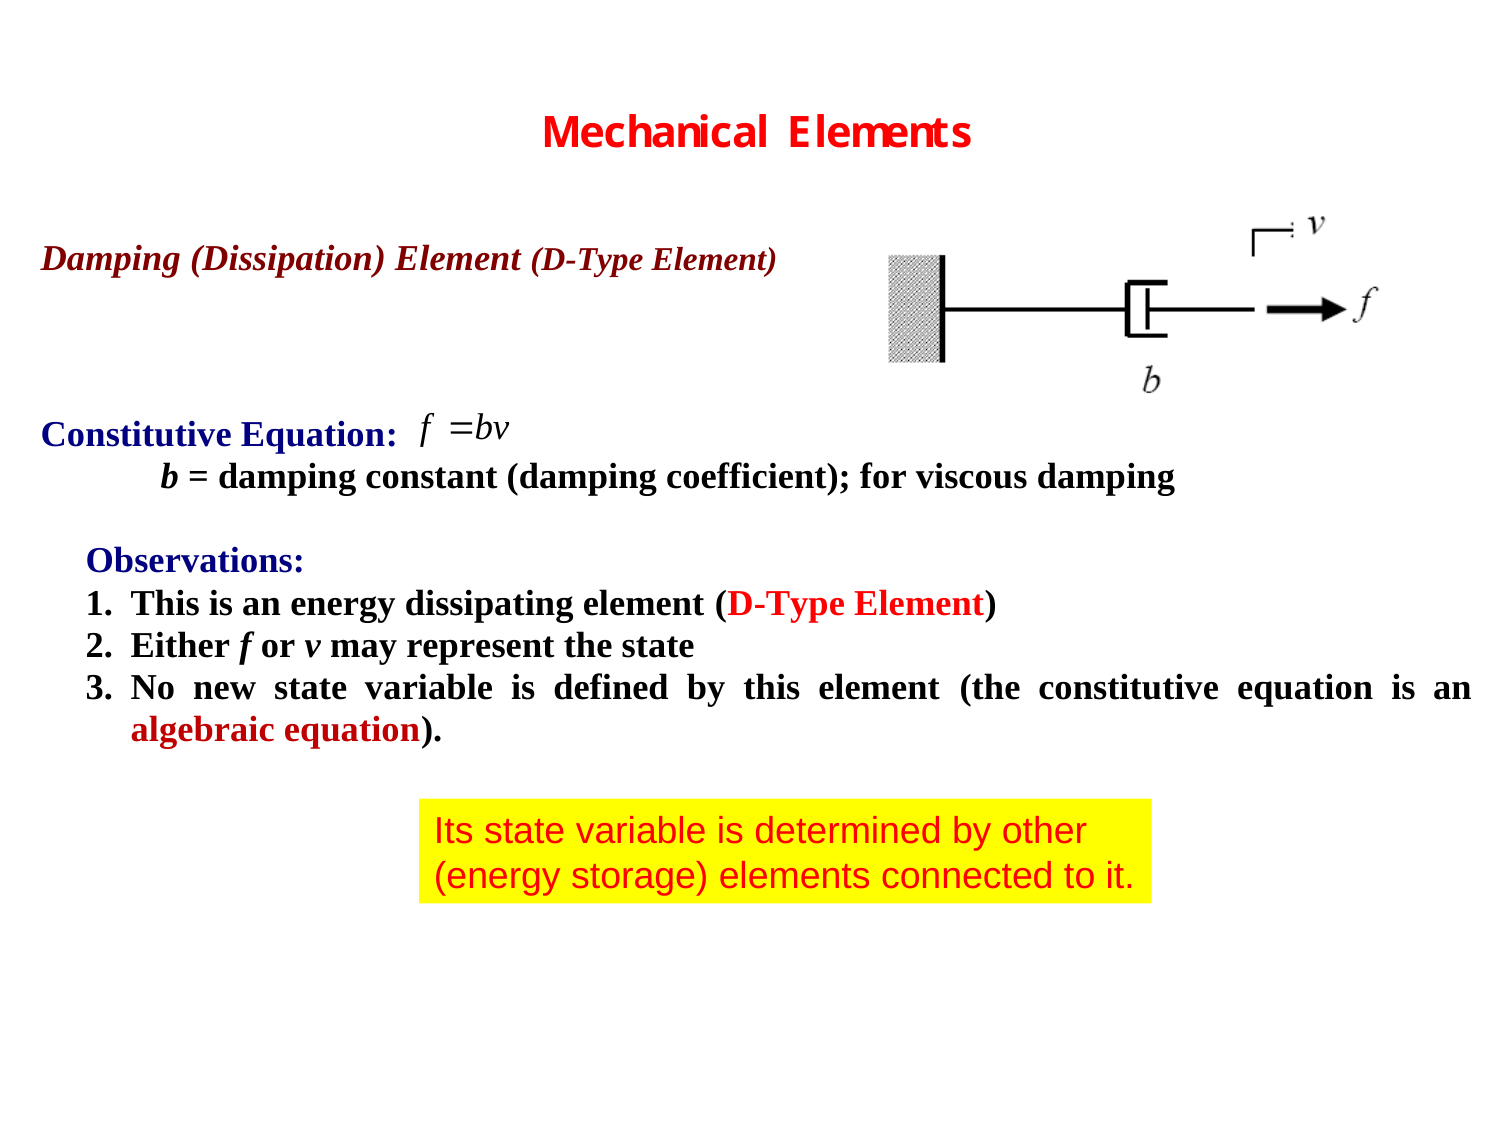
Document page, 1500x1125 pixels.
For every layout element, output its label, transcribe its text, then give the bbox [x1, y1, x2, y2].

text_box Its state variable is determined by other (energy storage) elements connected to it. [419, 897, 1152, 904]
picture [867, 195, 1393, 412]
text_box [40, 99, 1473, 888]
